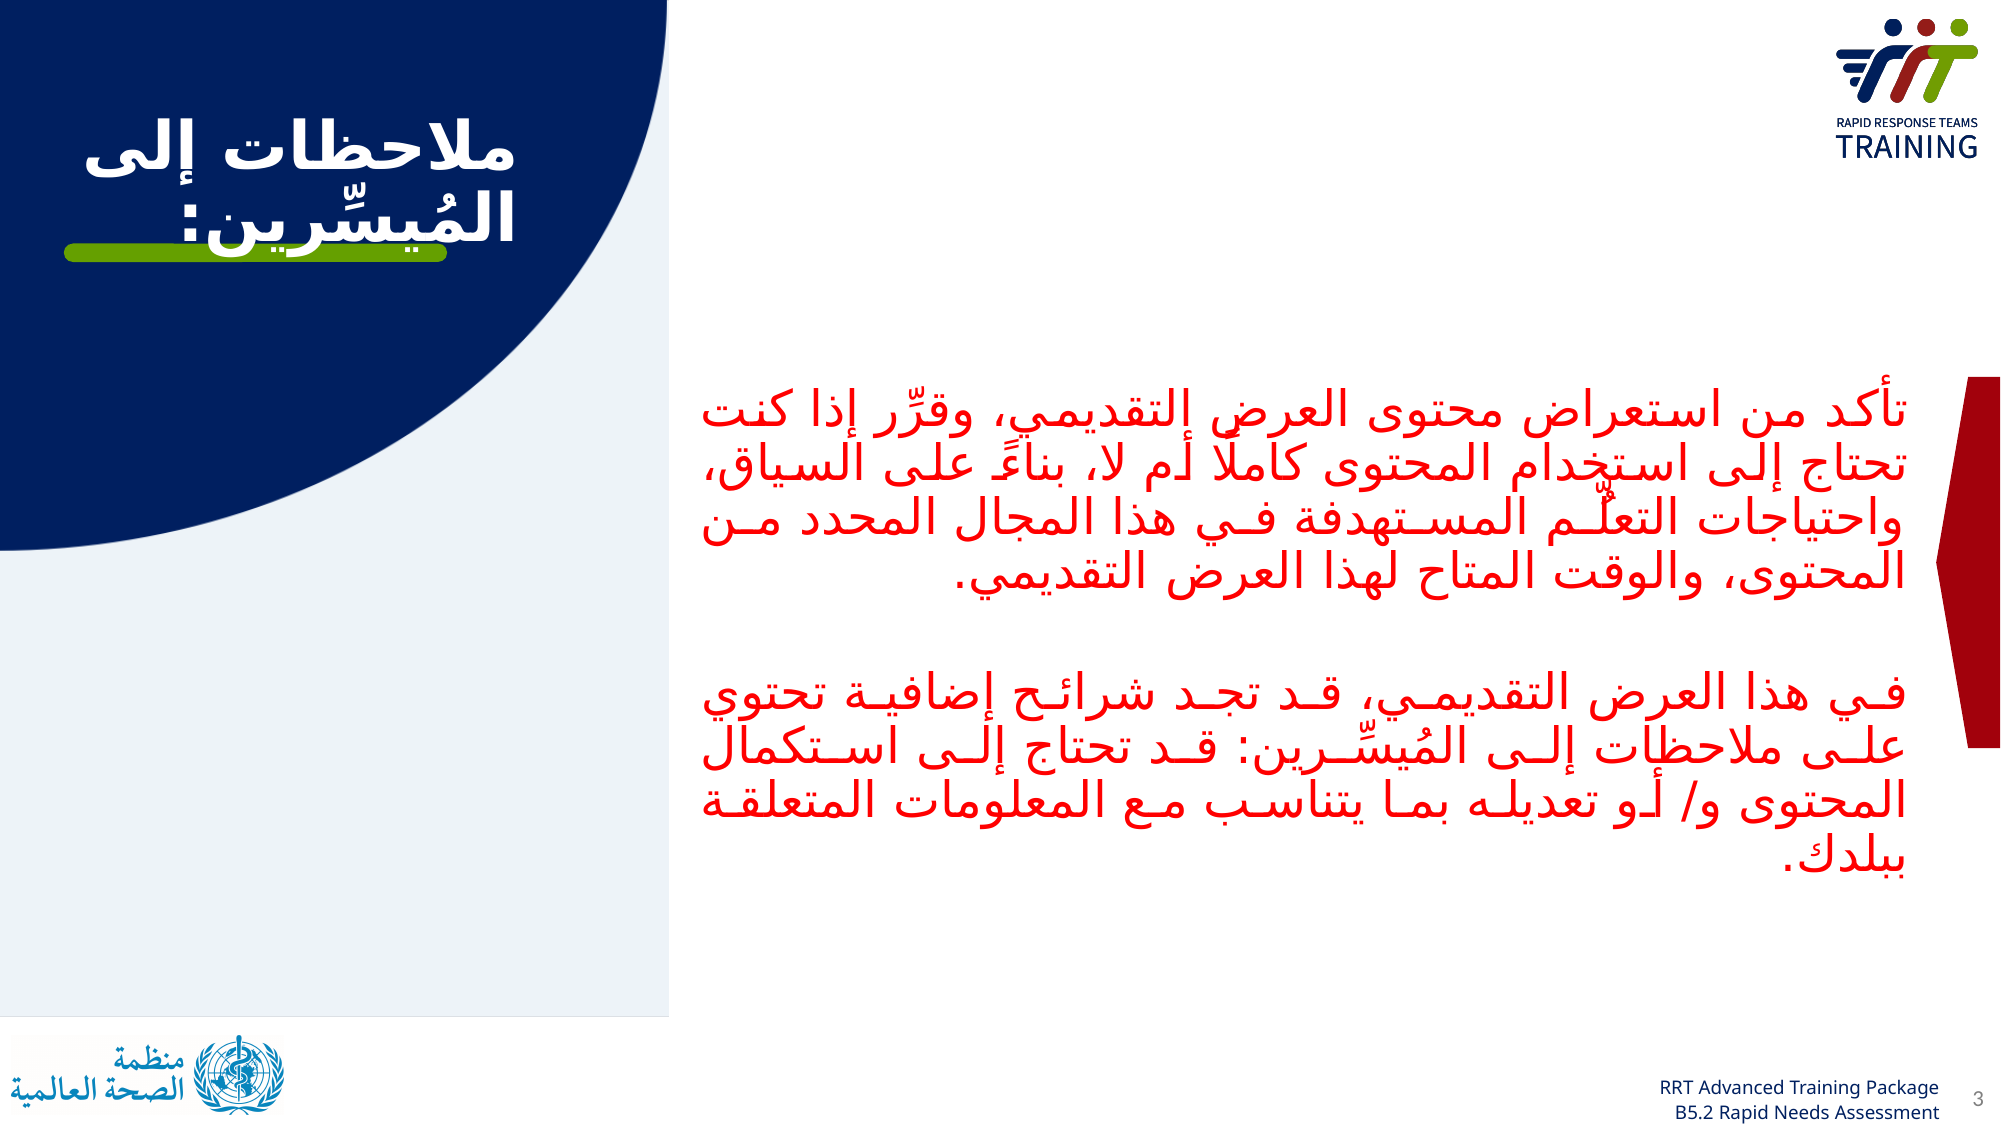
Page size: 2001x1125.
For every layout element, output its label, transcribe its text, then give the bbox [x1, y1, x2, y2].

title ملاحظات إلى المُيسِّرين: [0, 85, 527, 282]
picture [0, 0, 669, 1018]
picture [241, 1050, 247, 1059]
list تأكد من استعراض محتوى العرض التقديمي، وقرِّر إذا كنت تحتاج إلى استخدام المحتوى كاملًا أم لا، بناءً على السياق، واحتياجات التعلُّم المستهدفة في هذا المجال المحدد من المحتوى، والوقت المتاح لهذا العرض التقديمي. في هذا العرض التقديمي، قد تجد شرائح إضافية تحتوي على ملاحظات إلى المُيسِّرين: قد تحتاج إلى استكمال المحتوى و/ أو تعديله بما يتناسب مع المعلومات المتعلقة ببلدك. [700, 316, 1910, 968]
picture [11, 1035, 284, 1115]
picture [1835, 19, 1978, 167]
